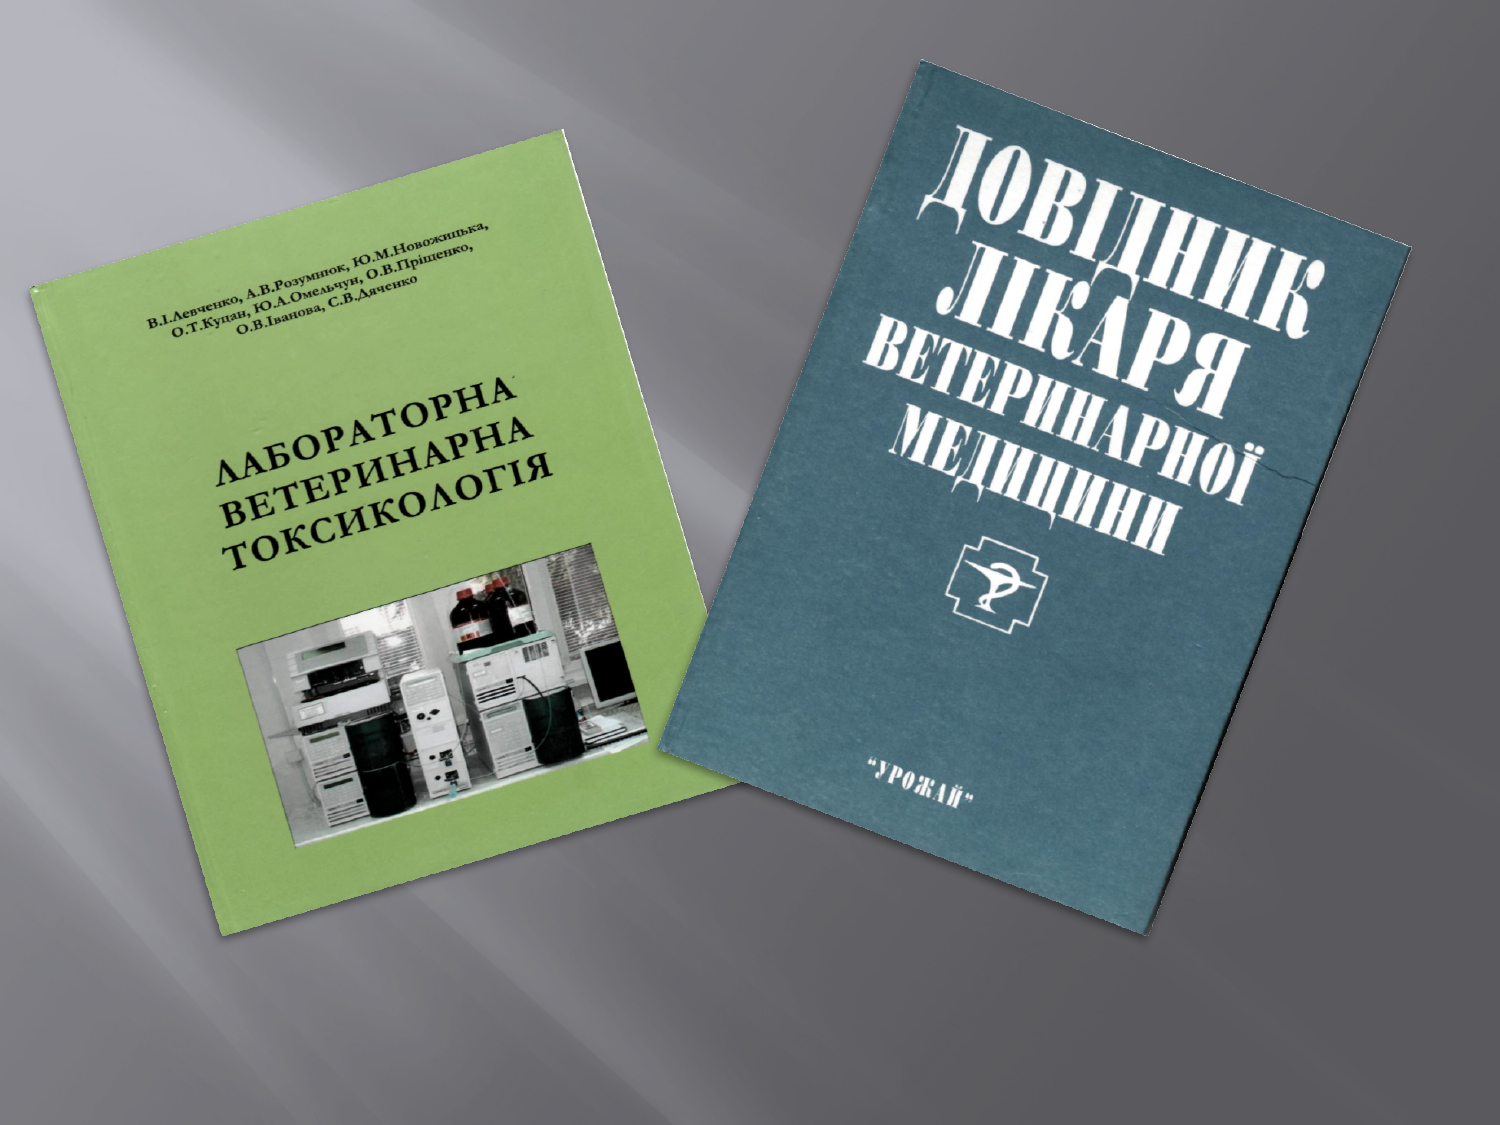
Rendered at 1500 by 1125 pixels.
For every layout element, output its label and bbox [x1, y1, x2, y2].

picture [30, 60, 1411, 935]
